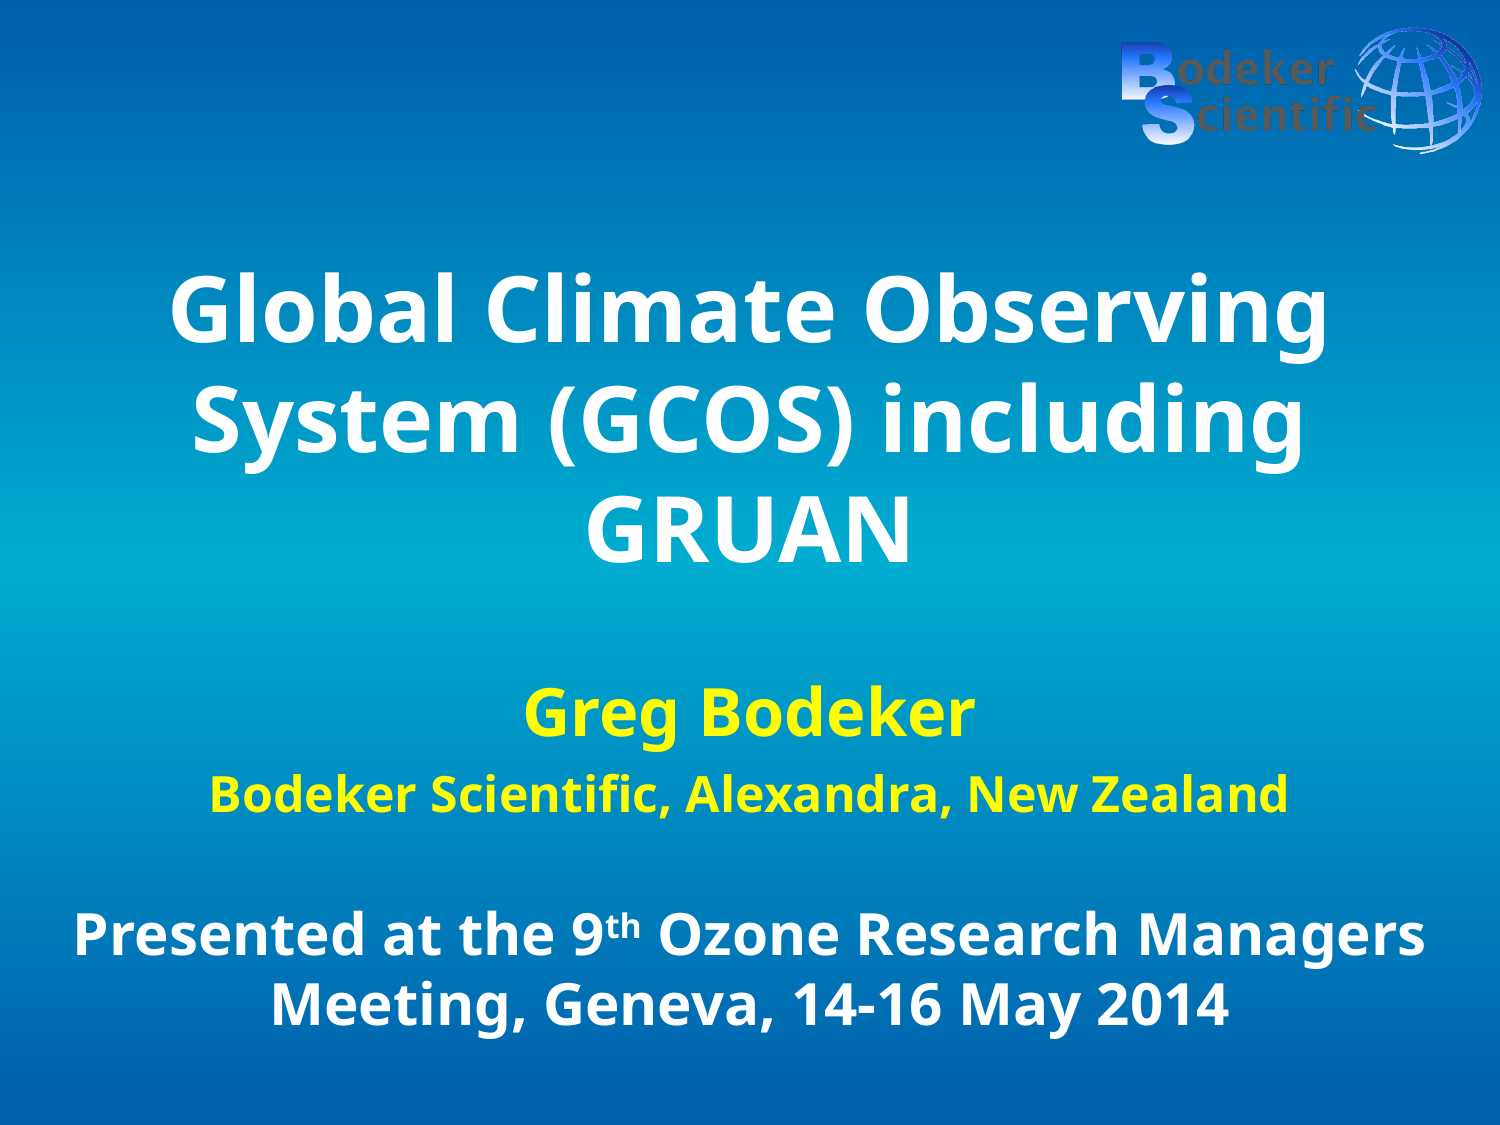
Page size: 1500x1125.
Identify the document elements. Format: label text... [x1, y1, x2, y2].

text_box Global Climate Observing System (GCOS) including GRUAN [29, 243, 1471, 589]
picture [1066, 0, 1492, 172]
text_box Greg Bodeker Bodeker Scientific, Alexandra, New Zealand Presented at the 9th Ozone Research Managers Meeting, Geneva, 14-16 May 2014 [0, 662, 1500, 1046]
